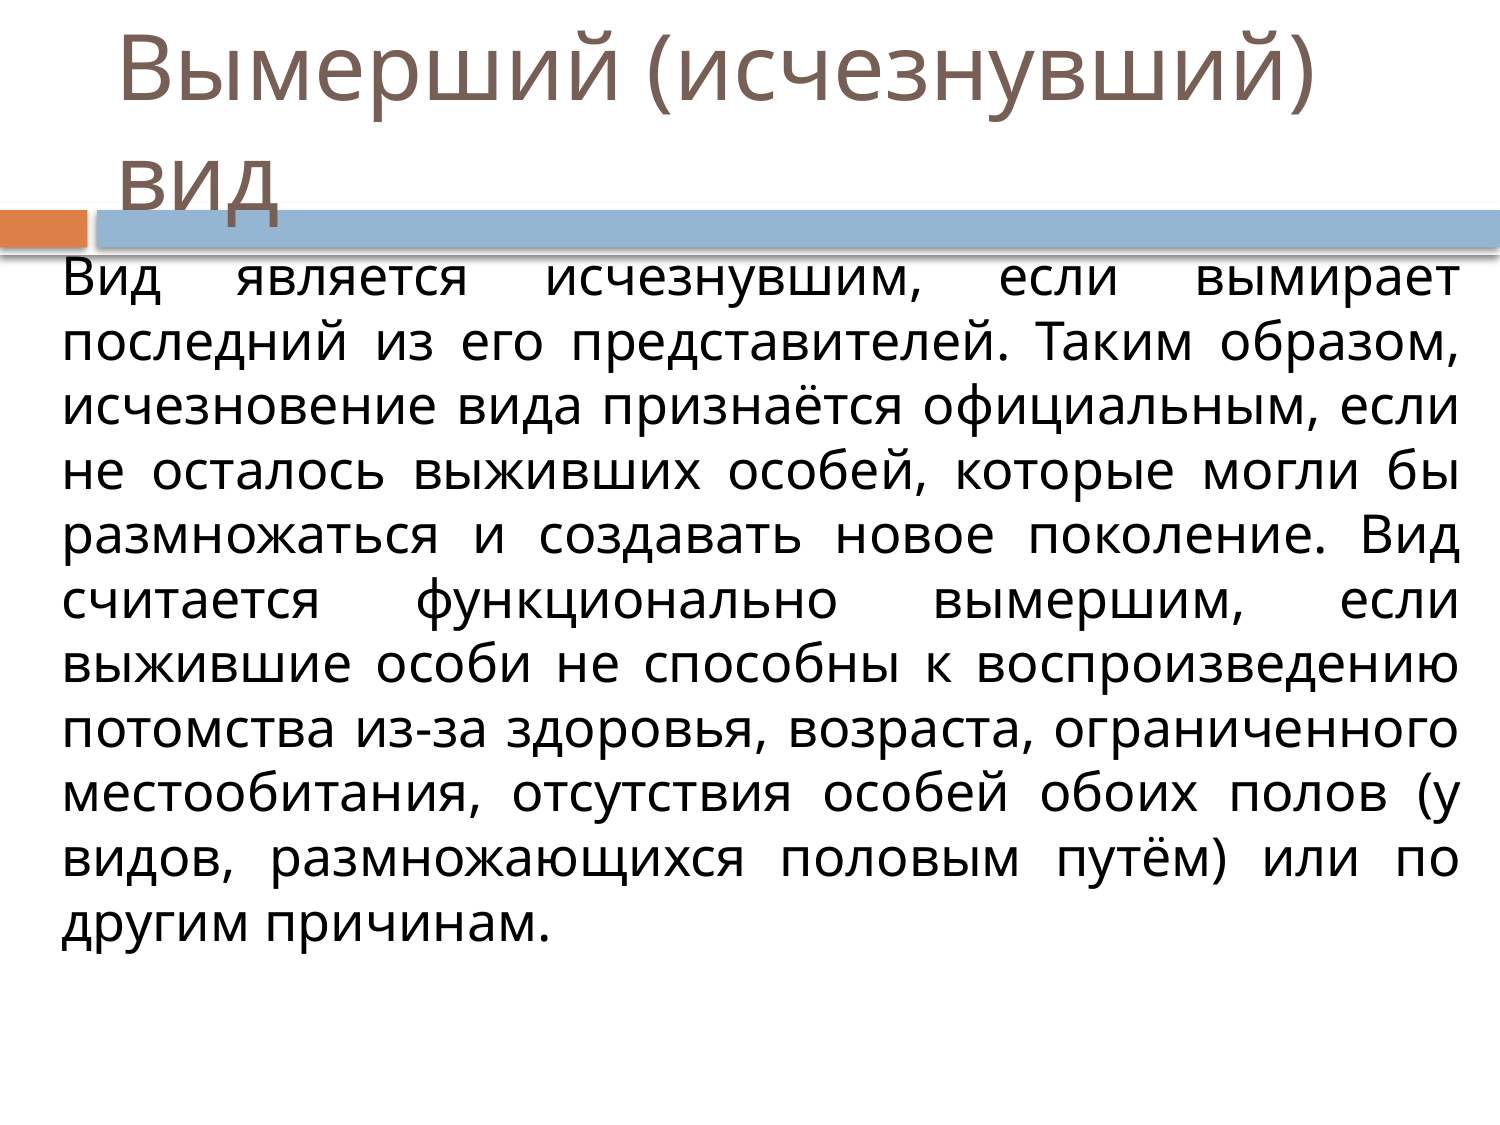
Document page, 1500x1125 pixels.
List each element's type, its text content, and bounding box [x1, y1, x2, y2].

list Вид является исчезнувшим, если вымирает последний из его представителей. Таким образом, исчезновение вида признаётся официальным, если не осталось выживших особей, которые могли бы размножаться и создавать новое поколение. Вид считается функционально вымершим, если выжившие особи не способны к воспроизведению потомства из-за здоровья, возраста, ограниченного местообитания, отсутствия особей обоих полов (у видов, размножающихся половым путём) или по другим причинам. [0, 234, 1477, 972]
title Вымерший (исчезнувший) вид [100, 37, 1438, 200]
